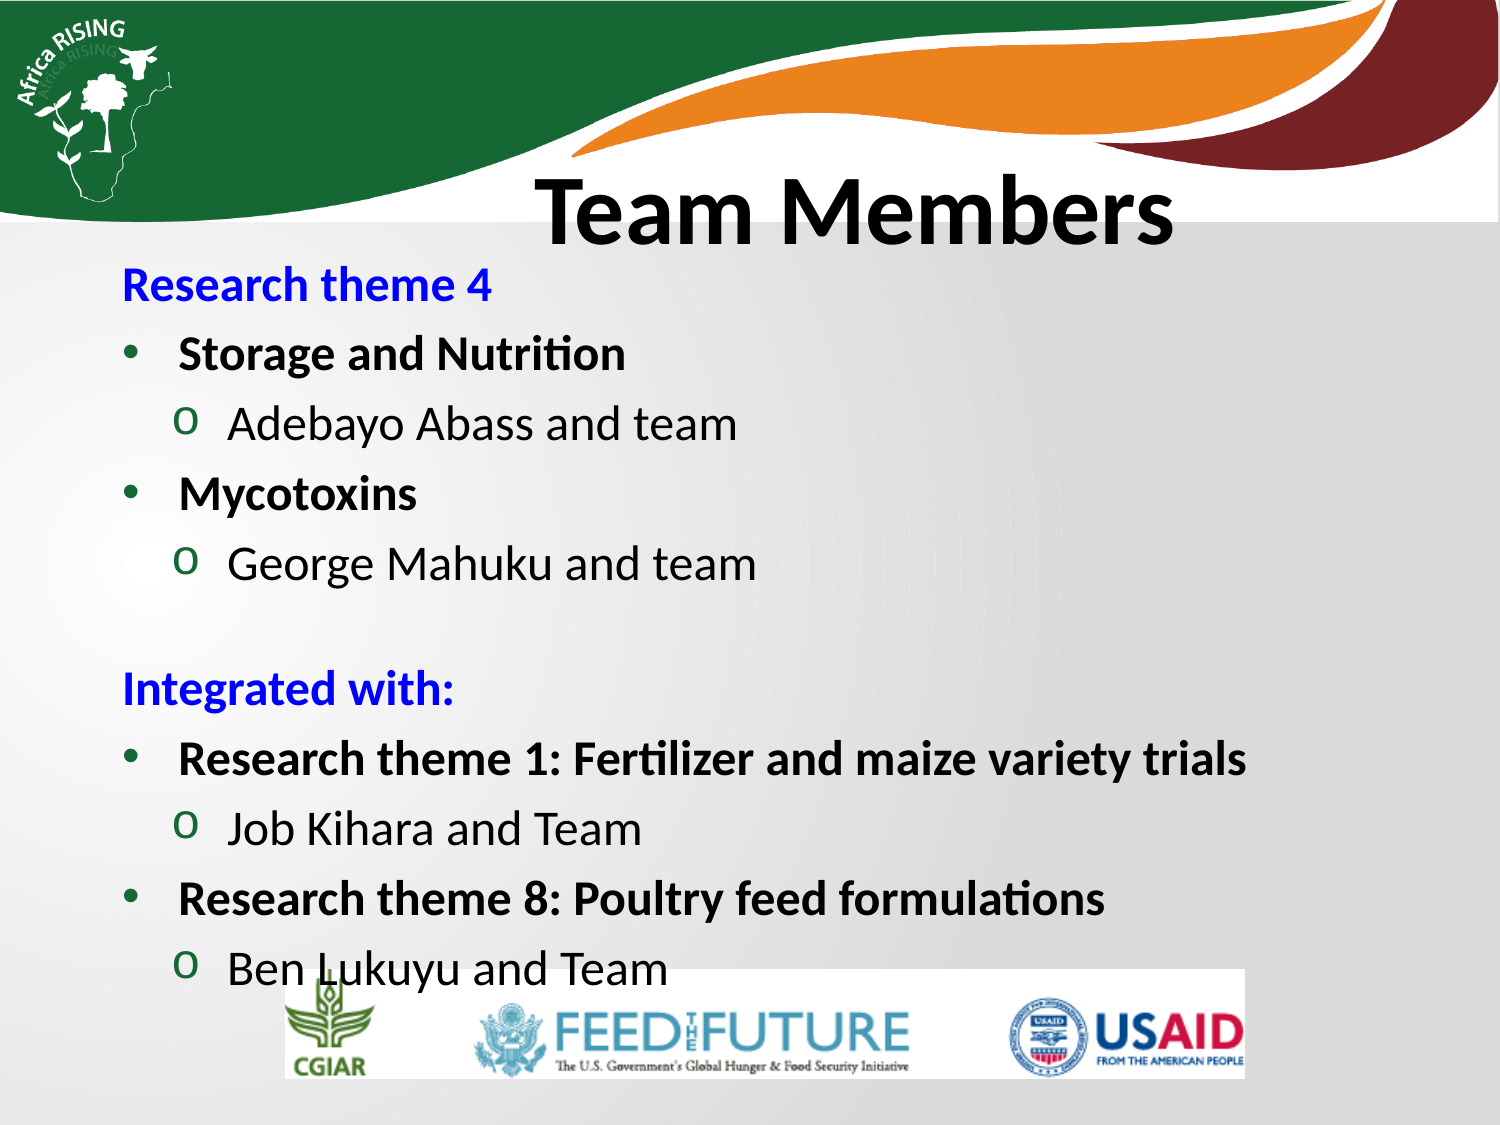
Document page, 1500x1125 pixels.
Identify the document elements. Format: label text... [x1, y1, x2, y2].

list Research theme 4 Storage and Nutrition Adebayo Abass and team Mycotoxins George Mahuku and team Integrated with: Research theme 1: Fertilizer and maize variety trials Job Kihara and Team Research theme 8: Poultry feed formulations Ben Lukuyu and Team [88, 243, 1329, 988]
picture [285, 988, 1245, 1079]
list Team Members [220, 137, 1471, 291]
picture [0, 0, 1499, 222]
